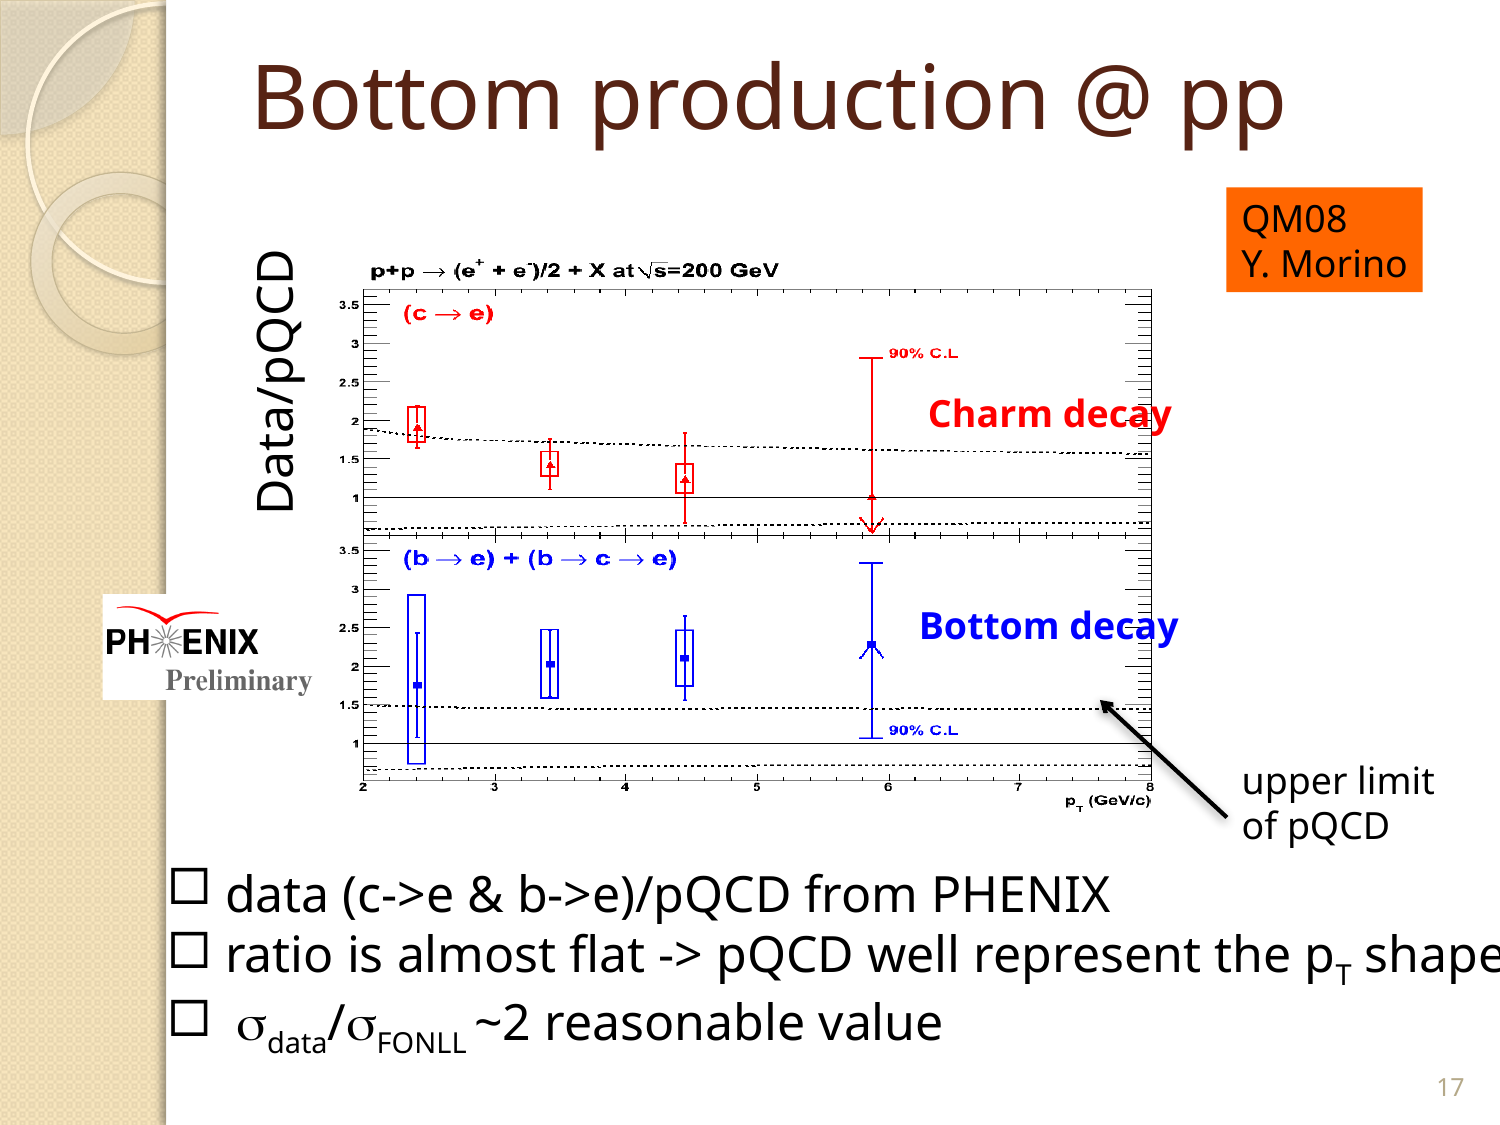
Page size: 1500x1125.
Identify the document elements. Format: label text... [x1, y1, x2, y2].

text_box data (c->e & b->e)/pQCD from PHENIX ratio is almost flat -> pQCD well represent the pT shape sdata/sFONLL ~2 reasonable value [152, 855, 1500, 1067]
title Bottom production @ pp [235, 0, 1466, 188]
text_box upper limit of pQCD [1226, 749, 1466, 854]
picture [102, 252, 1250, 818]
text_box Data/pQCD [235, 234, 311, 531]
text_box QM08 Y. Morino [1226, 187, 1423, 293]
slide_number 17 [1413, 1067, 1488, 1113]
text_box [1099, 699, 1228, 818]
